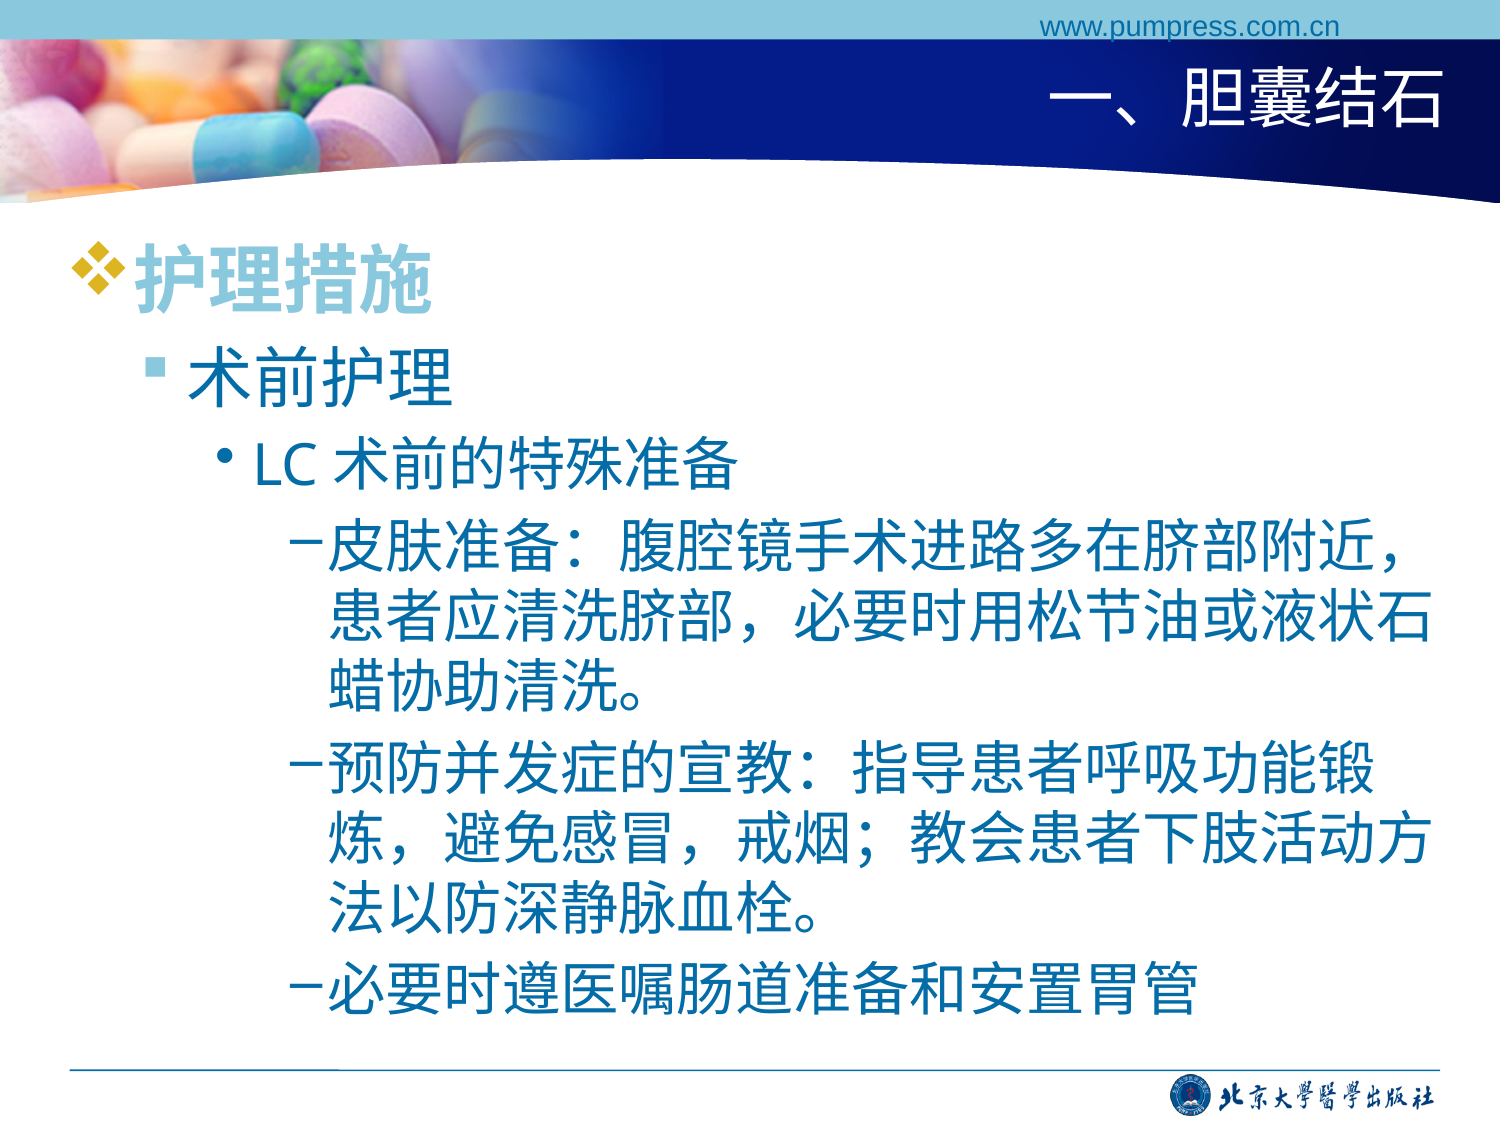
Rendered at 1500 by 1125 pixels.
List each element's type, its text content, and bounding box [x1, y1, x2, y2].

slide_number www.pumpress.com.cn [1025, 0, 1463, 38]
title 一、胆囊结石 [137, 49, 1463, 143]
list 护理措施 术前护理 LC术前的特殊准备 皮肤准备：腹腔镜手术进路多在脐部附近，患者应清洗脐部，必要时用松节油或液状石蜡协助清洗。 预防并发症的宣教：指导患者呼吸功能锻炼，避免感冒，戒烟；教会患者下肢活动方法以防深静脉血栓。 必要时遵医嘱肠道准备和安置胃管 [49, 224, 1463, 1026]
picture [1170, 1074, 1436, 1118]
picture [0, 40, 1500, 203]
